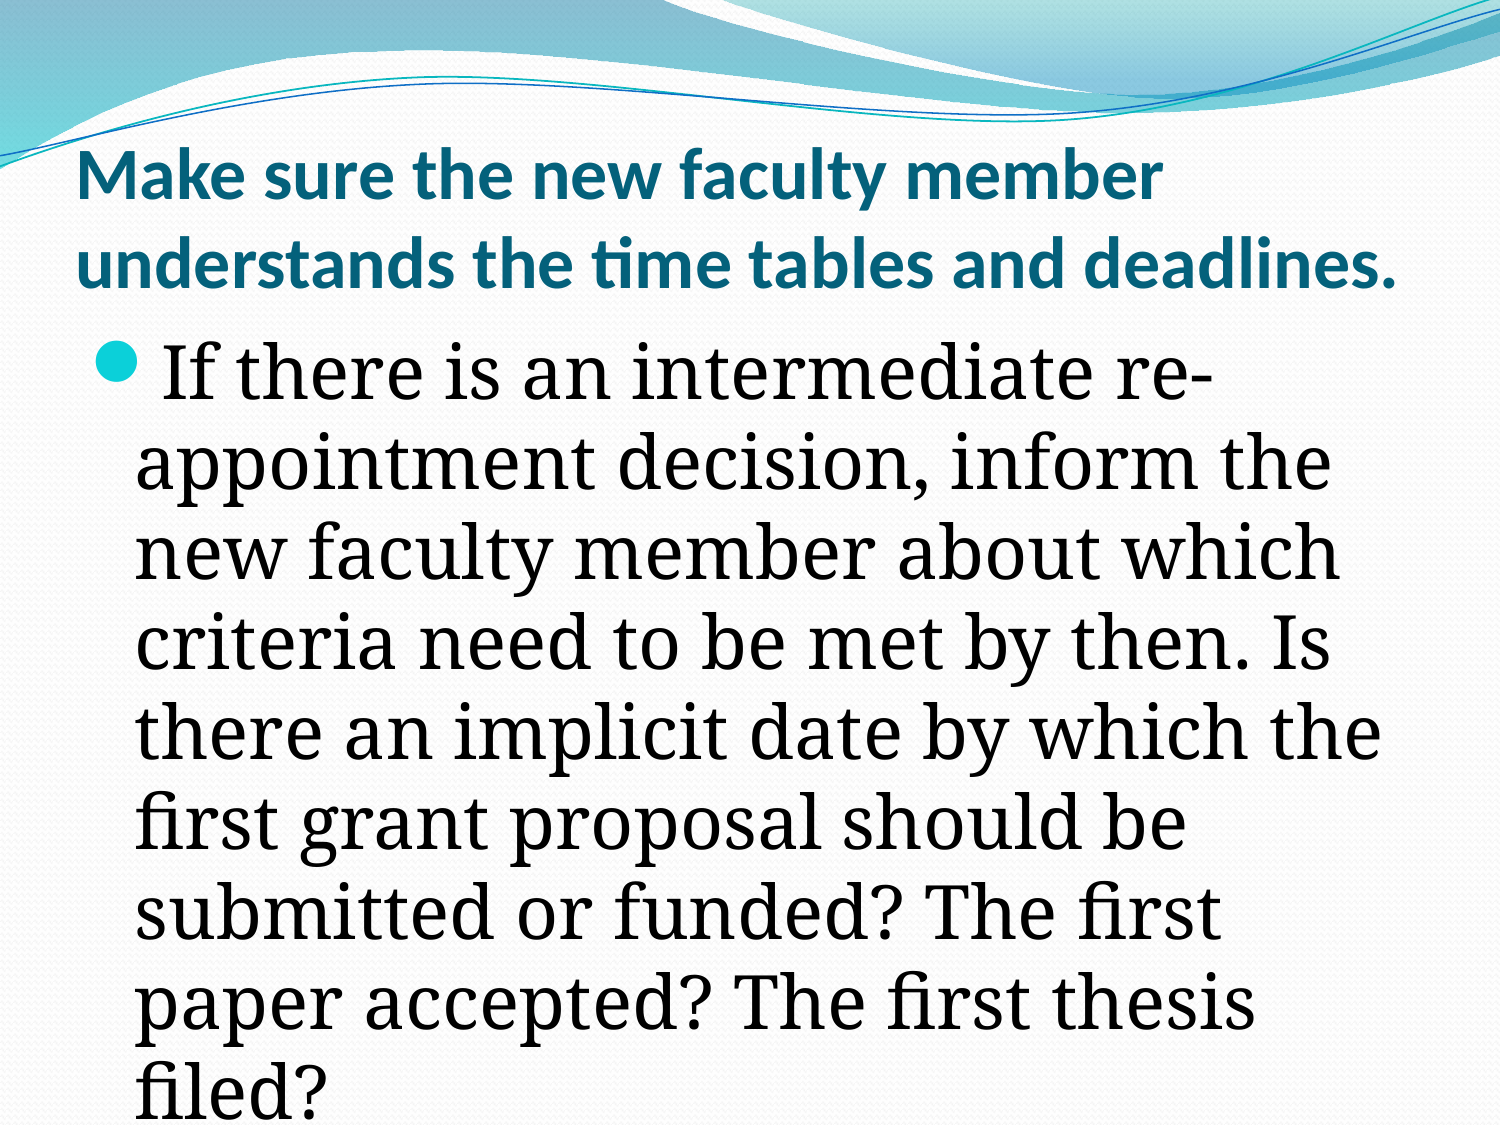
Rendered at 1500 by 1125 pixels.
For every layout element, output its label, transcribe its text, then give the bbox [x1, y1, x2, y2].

list If there is an intermediate re-appointment decision, inform the new faculty member about which criteria need to be met by then. Is there an implicit date by which the first grant proposal should be submitted or funded? The first paper accepted? The first thesis filed? [75, 317, 1425, 1038]
title Make sure the new faculty member understands the time tables and deadlines. [75, 115, 1425, 303]
